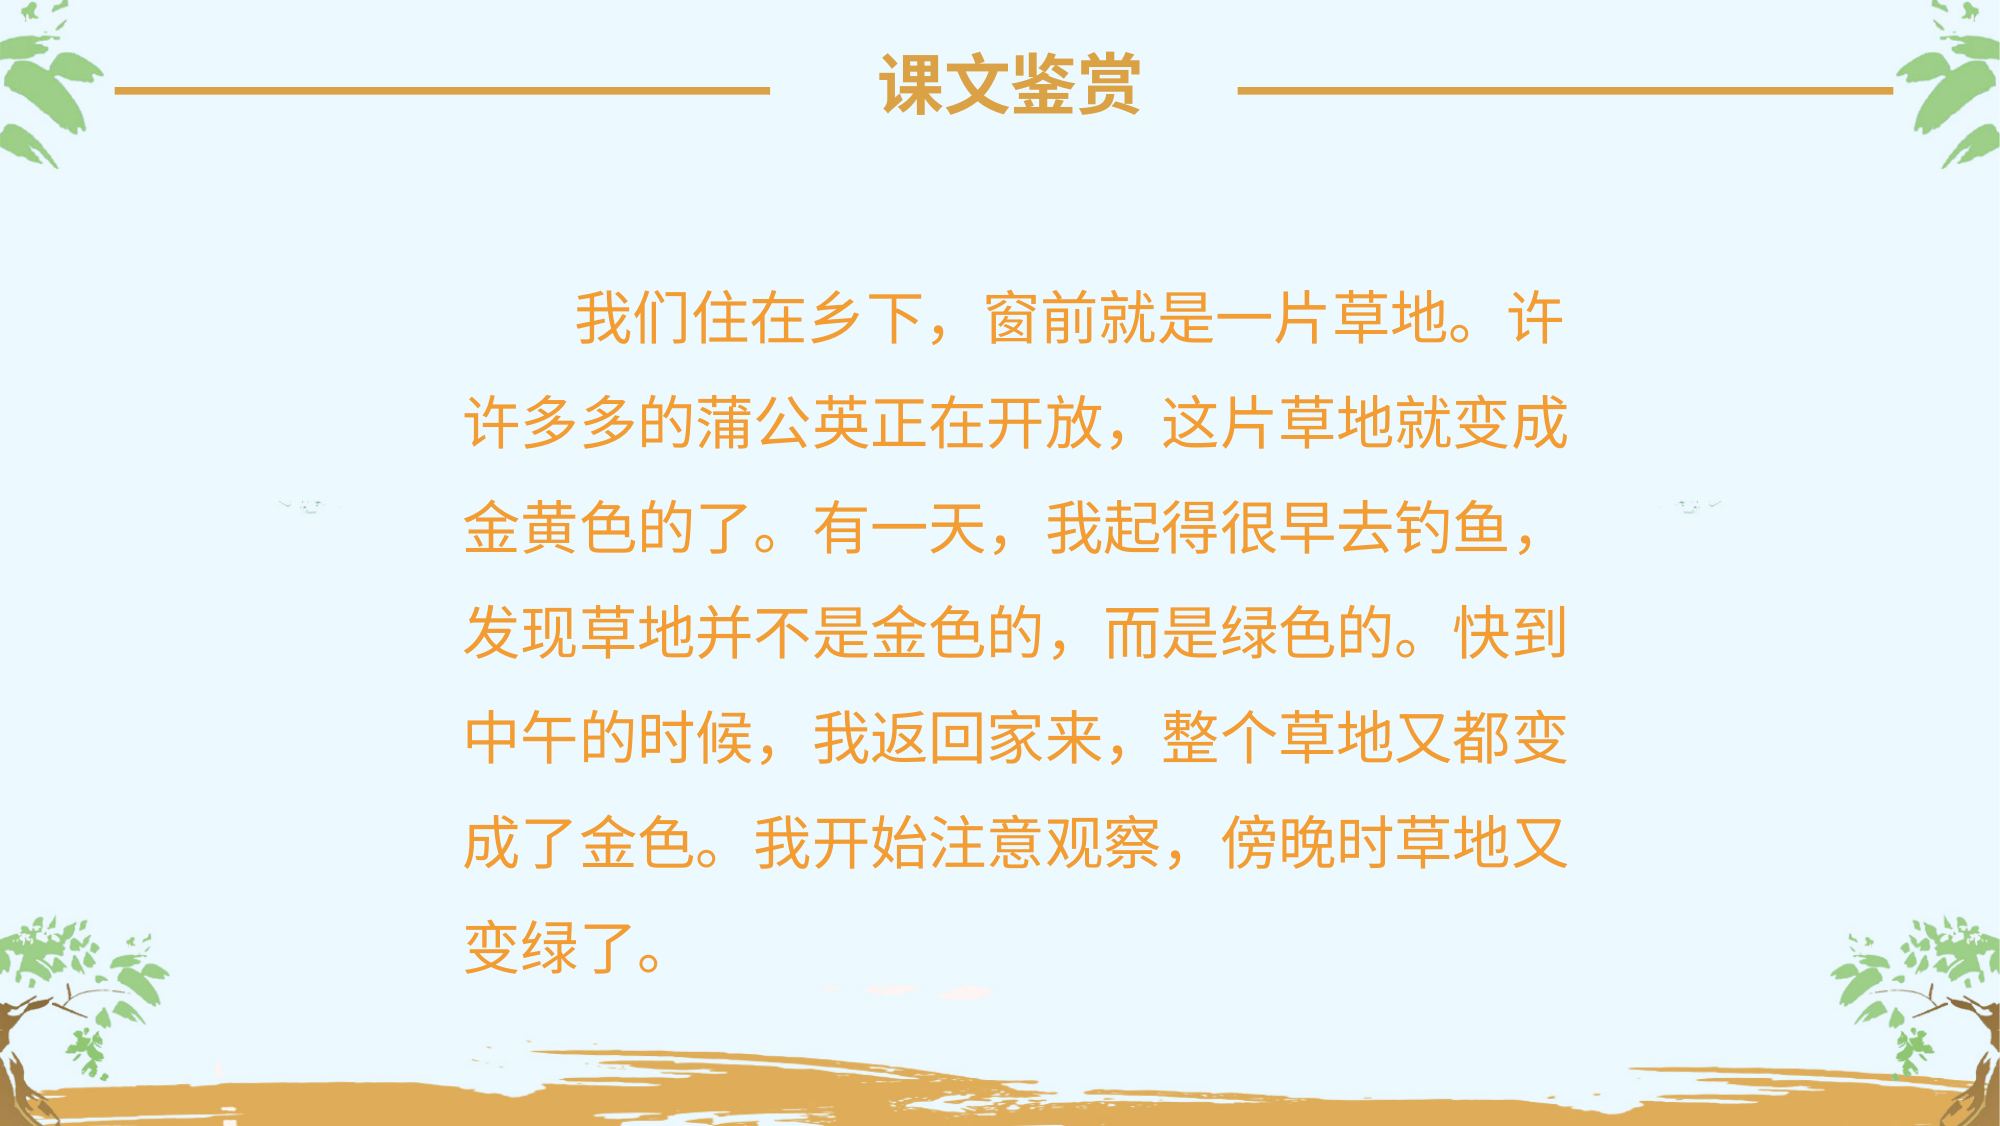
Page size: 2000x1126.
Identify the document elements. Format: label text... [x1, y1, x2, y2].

text_box 我们住在乡下，窗前就是一片草地。许许多多的蒲公英正在开放，这片草地就变成金黄色的了。有一天，我起得很早去钓鱼，发现草地并不是金色的，而是绿色的。快到中午的时候，我返回家来，整个草地又都变成了金色。我开始注意观察，傍晚时草地又变绿了。 [447, 238, 1629, 989]
picture [0, 0, 2000, 1126]
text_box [114, 41, 1894, 124]
